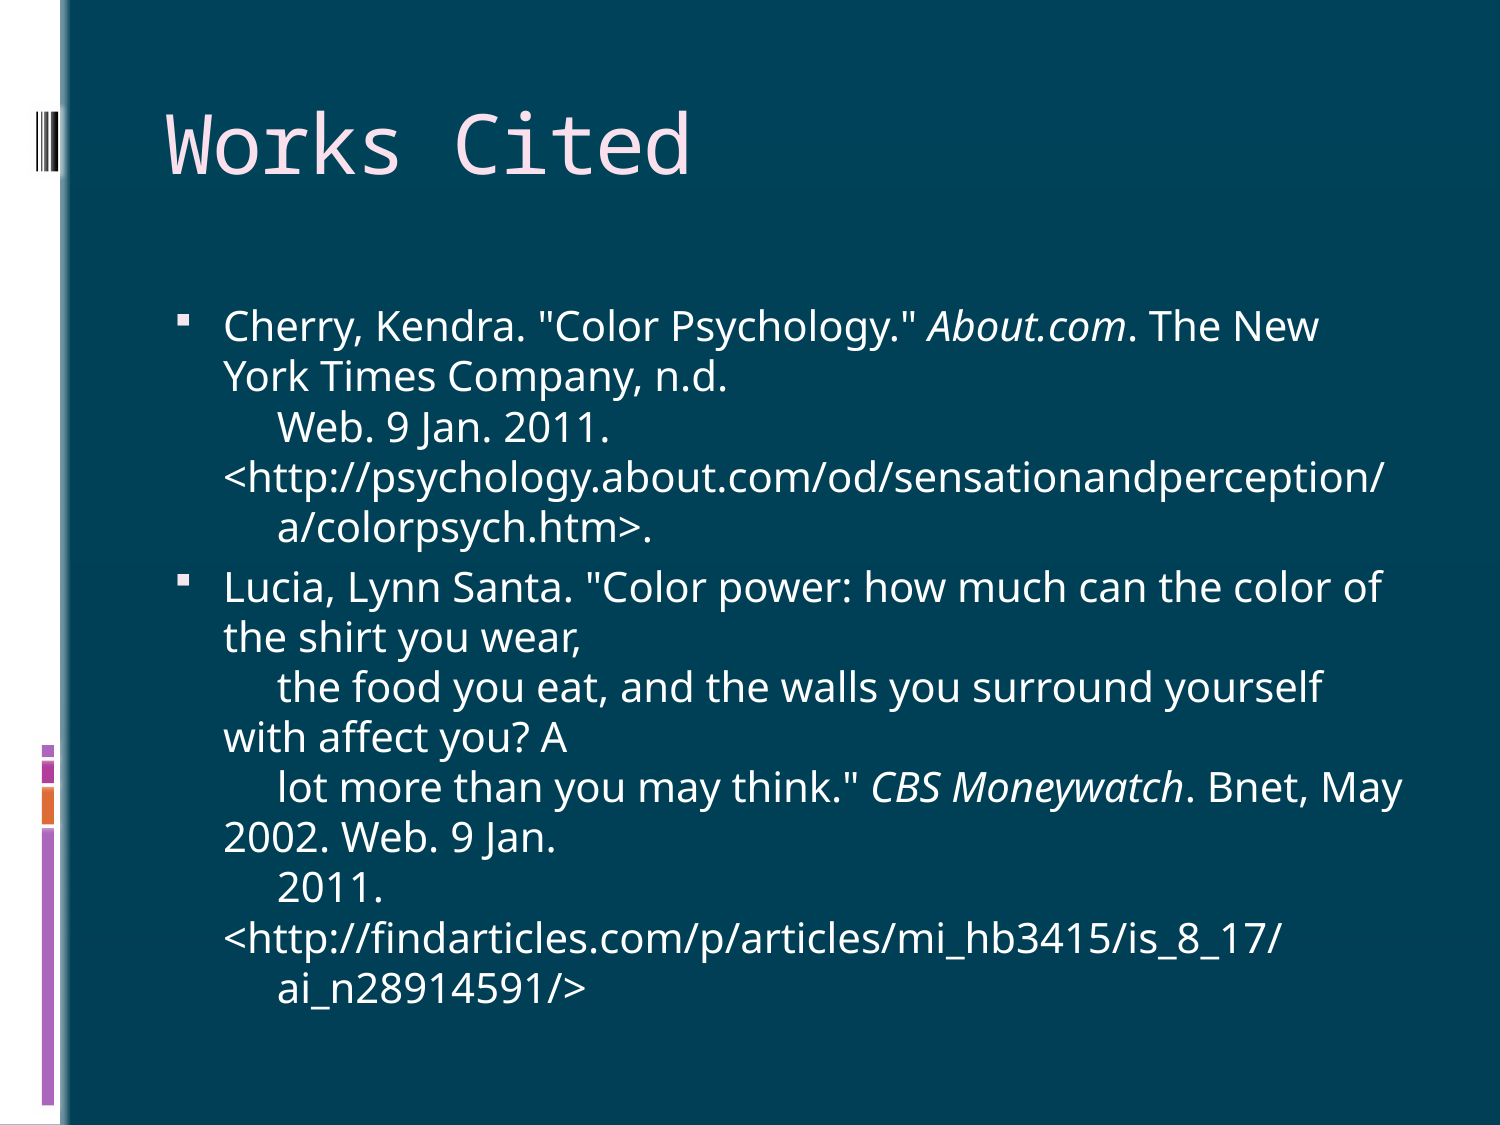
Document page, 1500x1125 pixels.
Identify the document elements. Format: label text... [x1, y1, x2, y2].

list Cherry, Kendra. "Color Psychology." About.com. The New York Times Company, n.d. Web. 9 Jan. 2011. <http://psychology.about.com/od/sensationandperception/ a/colorpsych.htm>. Lucia, Lynn Santa. "Color power: how much can the color of the shirt you wear, the food you eat, and the walls you surround yourself with affect you? A lot more than you may think." CBS Moneywatch. Bnet, May 2002. Web. 9 Jan. 2011. <http://findarticles.com/p/articles/mi_hb3415/is_8_17/ ai_n28914591/> [150, 292, 1425, 1043]
title Works Cited [150, 83, 1425, 234]
